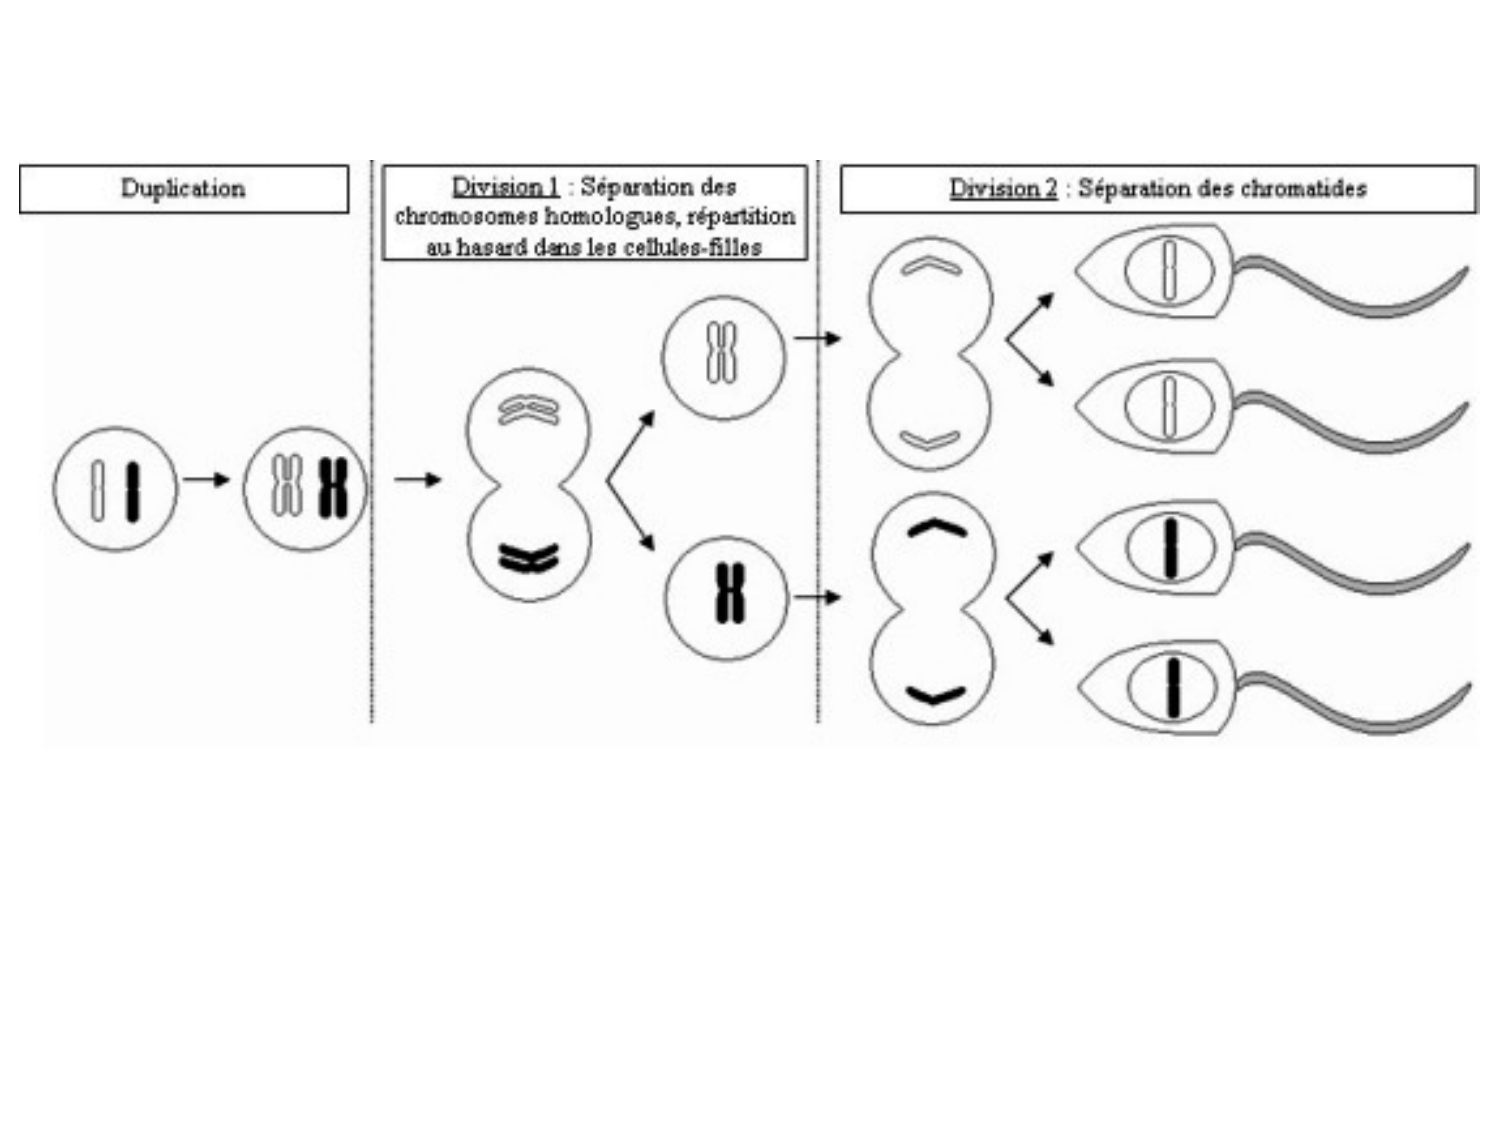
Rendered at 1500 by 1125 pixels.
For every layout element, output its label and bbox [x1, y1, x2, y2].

picture [18, 160, 1480, 751]
